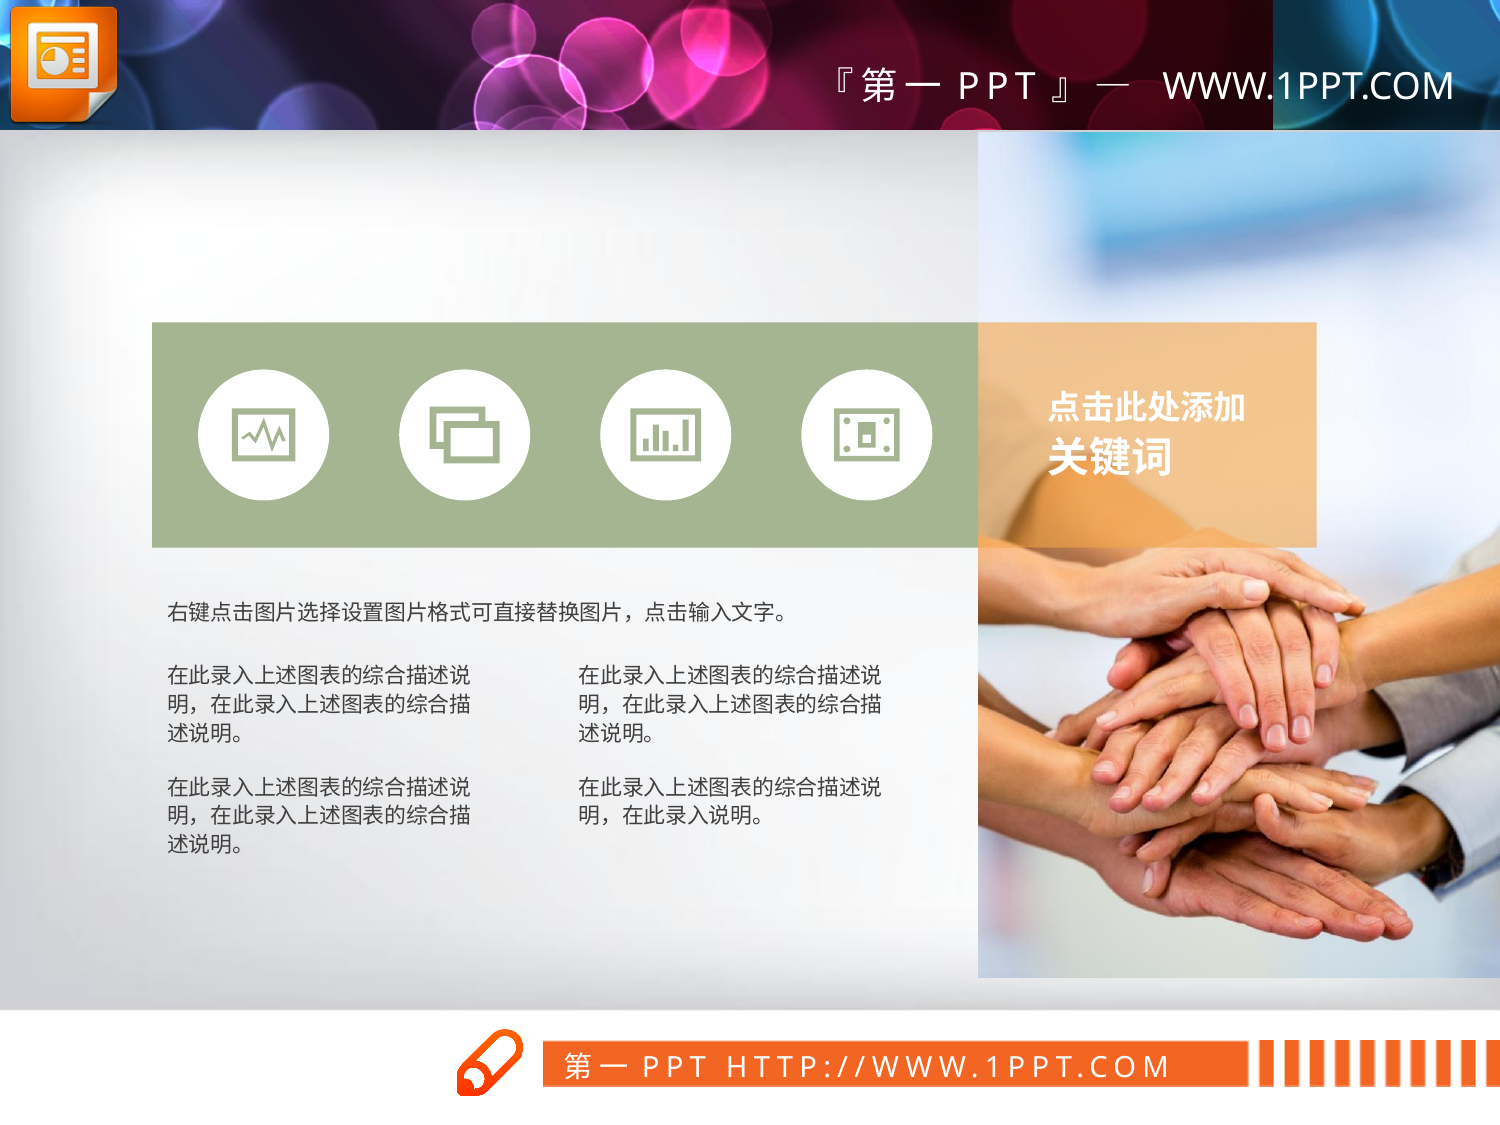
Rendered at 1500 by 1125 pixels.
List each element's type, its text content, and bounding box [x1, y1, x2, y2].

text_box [599, 369, 732, 501]
picture [0, 0, 1500, 1012]
text_box [978, 132, 1500, 978]
text_box 在此录入上述图表的综合描述说明，在此录入说明。 [563, 763, 913, 836]
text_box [197, 369, 330, 501]
picture [543, 1040, 1500, 1087]
text_box 在此录入上述图表的综合描述说明，在此录入上述图表的综合描述说明。 [563, 651, 913, 754]
text_box 右键点击图片选择设置图片格式可直接替换图片，点击输入文字。 [152, 588, 926, 632]
text_box 点击此处添加关键词 [1036, 376, 1262, 487]
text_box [801, 369, 933, 501]
text_box 在此录入上述图表的综合描述说明，在此录入上述图表的综合描述说明。 [152, 763, 502, 865]
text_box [398, 369, 531, 501]
text_box 在此录入上述图表的综合描述说明，在此录入上述图表的综合描述说明。 [152, 651, 502, 754]
text_box [152, 322, 979, 548]
text_box [979, 322, 1317, 548]
